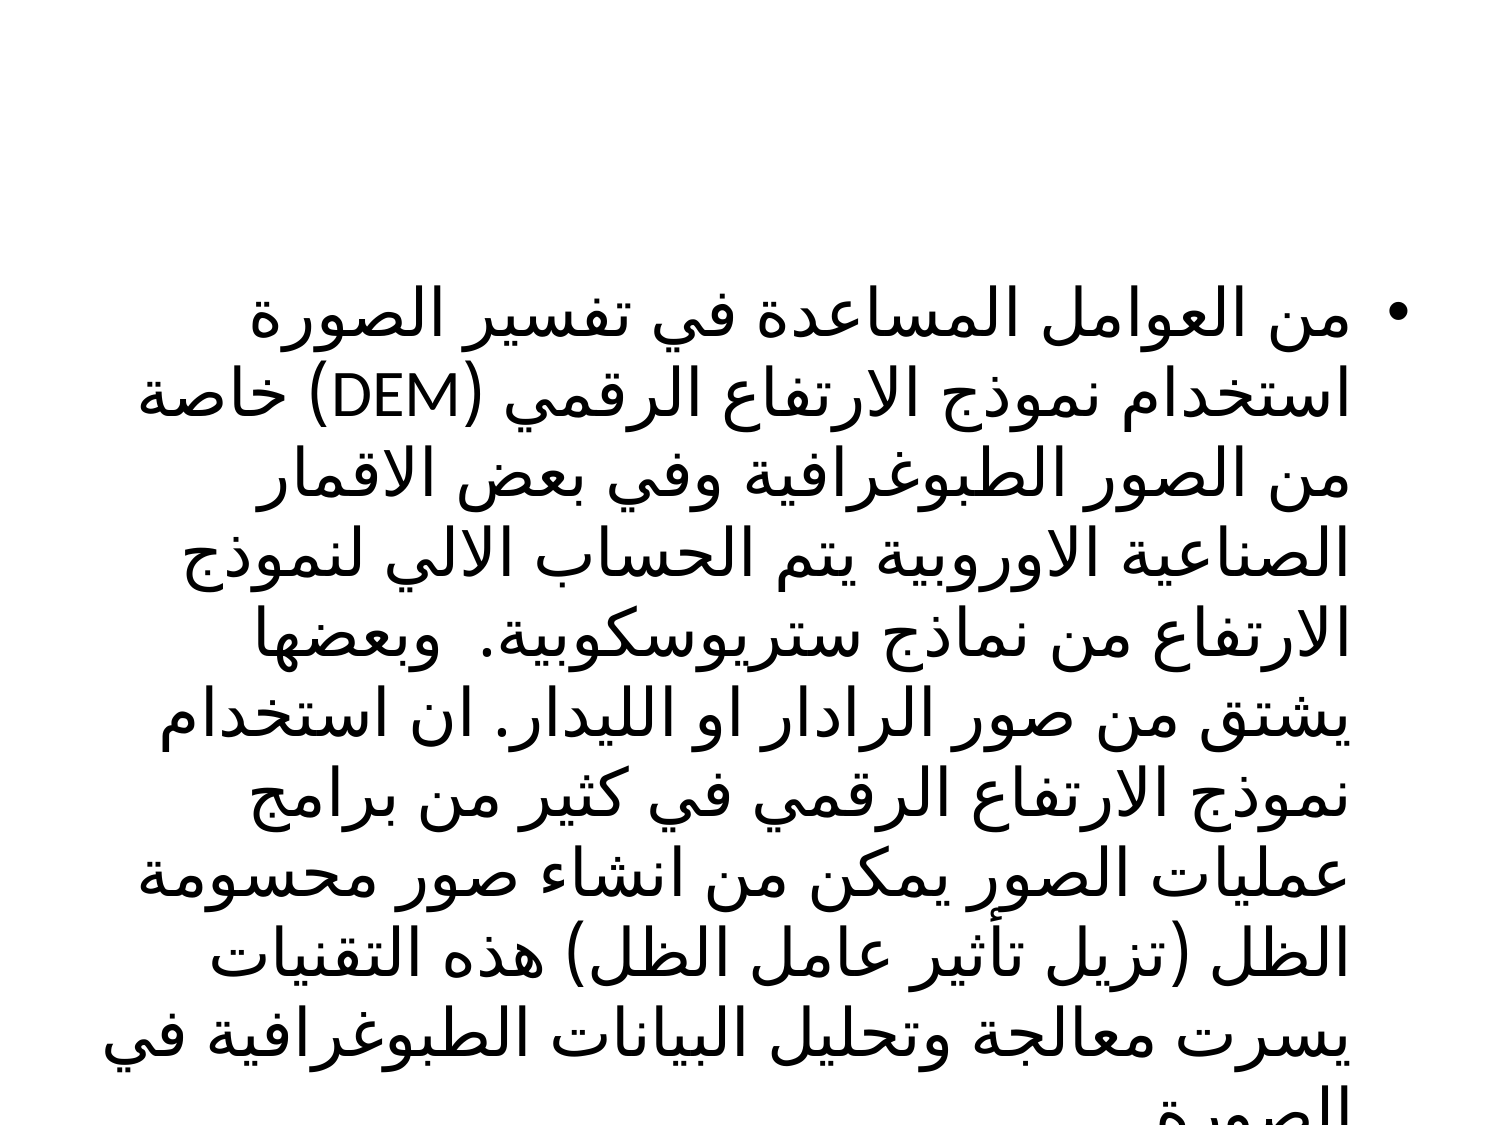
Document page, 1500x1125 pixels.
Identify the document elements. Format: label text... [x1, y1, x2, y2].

list من العوامل المساعدة في تفسير الصورة استخدام نموذج الارتفاع الرقمي (DEM) خاصة من الصور الطبوغرافية وفي بعض الاقمار الصناعية الاوروبية يتم الحساب الالي لنموذج الارتفاع من نماذج ستريوسكوبية. وبعضها يشتق من صور الرادار او الليدار. ان استخدام نموذج الارتفاع الرقمي في كثير من برامج عمليات الصور يمكن من انشاء صور محسومة الظل (تزيل تأثير عامل الظل) هذه التقنيات يسرت معالجة وتحليل البيانات الطبوغرافية في الصورة . [75, 262, 1425, 1005]
